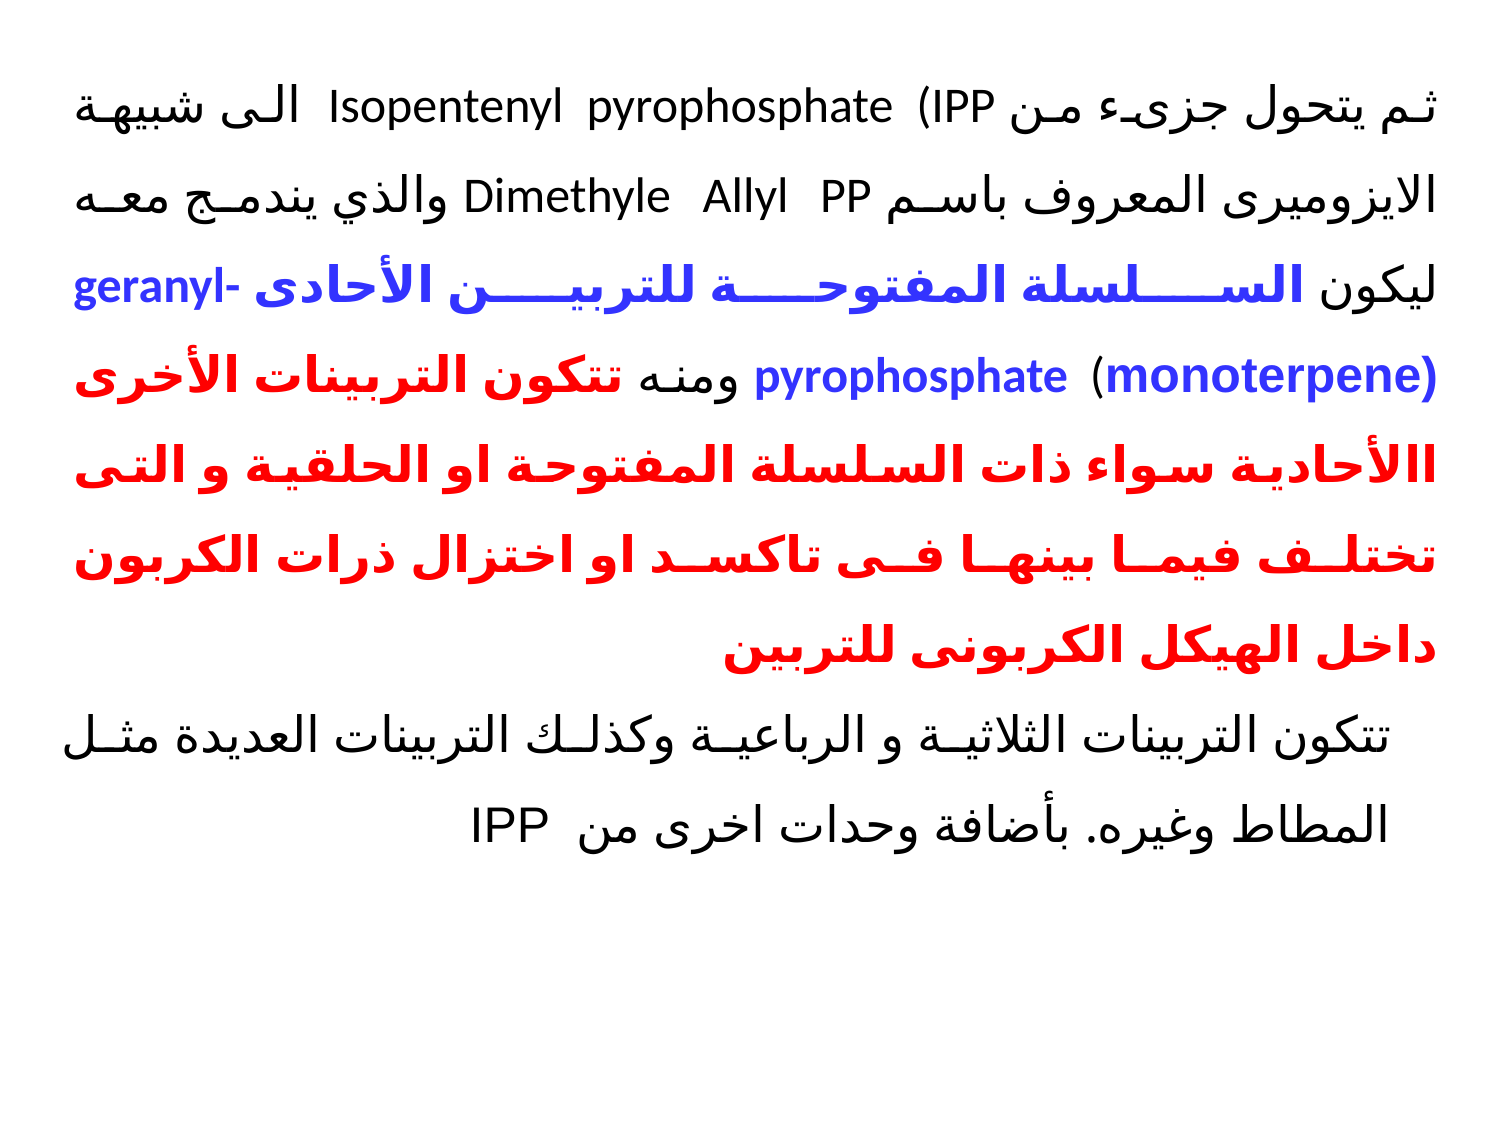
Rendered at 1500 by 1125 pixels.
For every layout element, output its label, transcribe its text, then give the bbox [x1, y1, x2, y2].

text_box ثم يتحول جزىء من Isopentenyl pyrophosphate (IPP الى شبيهة الايزوميرى المعروف باسم Dimethyle Allyl PP والذي يندمج معه ليكون السلسلة المفتوحة للتربين الأحادى geranyl-pyrophosphate (monoterpene) ومنه تتكون التربينات الأخرى االأحادية سواء ذات السلسلة المفتوحة او الحلقية و التى تختلف فيما بينها فى تاكسد او اختزال ذرات الكربون داخل الهيكل الكربونى للتربين [58, 35, 1453, 680]
text_box تتكون التربينات الثلاثية و الرباعية وكذلك التربينات العديدة مثل المطاط وغيره. بأضافة وحدات اخرى من IPP [46, 665, 1407, 861]
